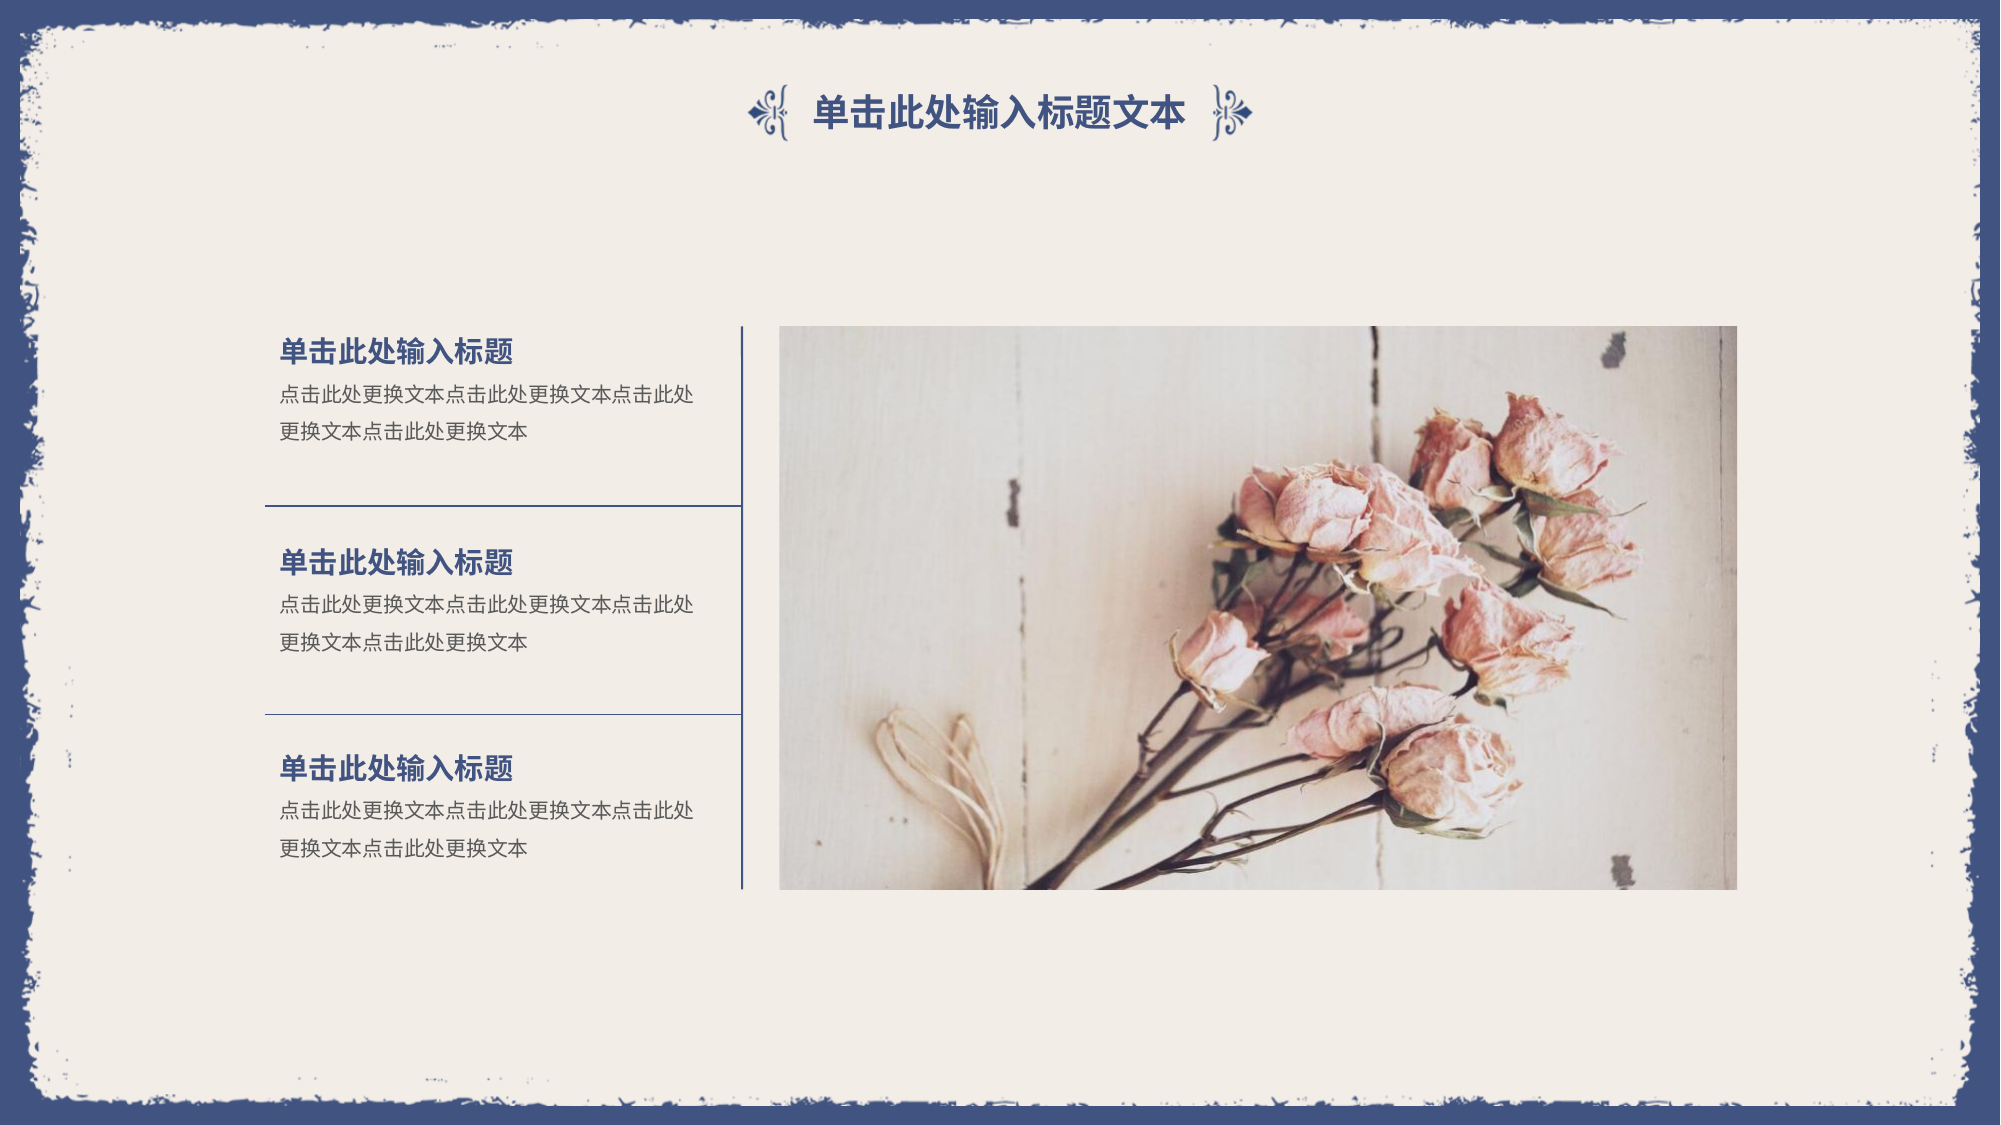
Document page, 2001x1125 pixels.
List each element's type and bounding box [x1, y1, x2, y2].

text_box [0, 6, 2000, 1119]
picture [1204, 93, 1262, 134]
picture [738, 93, 796, 134]
